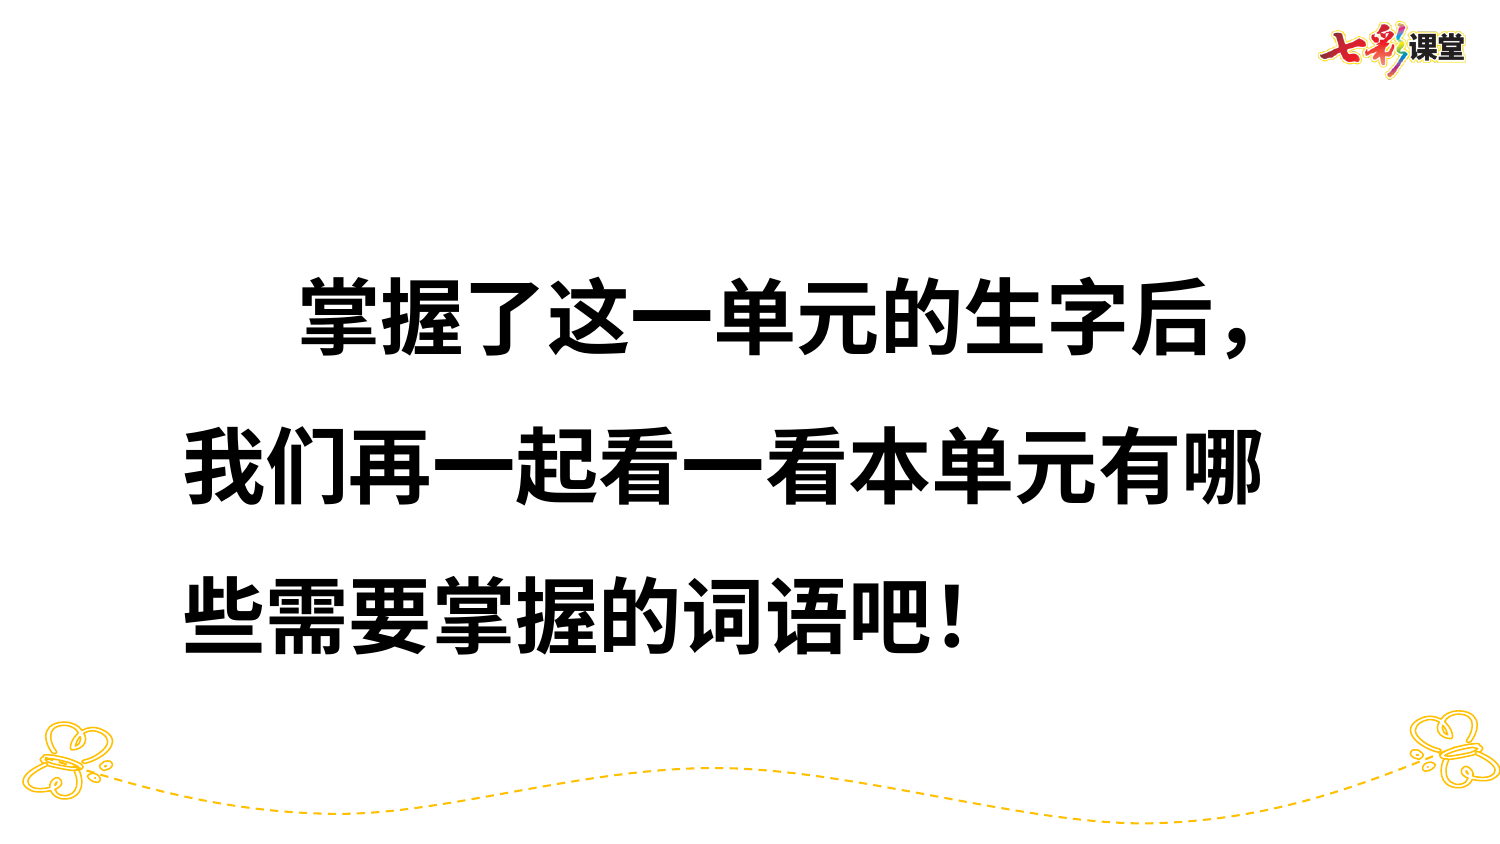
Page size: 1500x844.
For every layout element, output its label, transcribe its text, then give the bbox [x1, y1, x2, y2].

text_box 掌握了这一单元的生字后，我们再一起看一看本单元有哪些需要掌握的词语吧！ [171, 209, 1329, 671]
picture [1316, 20, 1468, 80]
